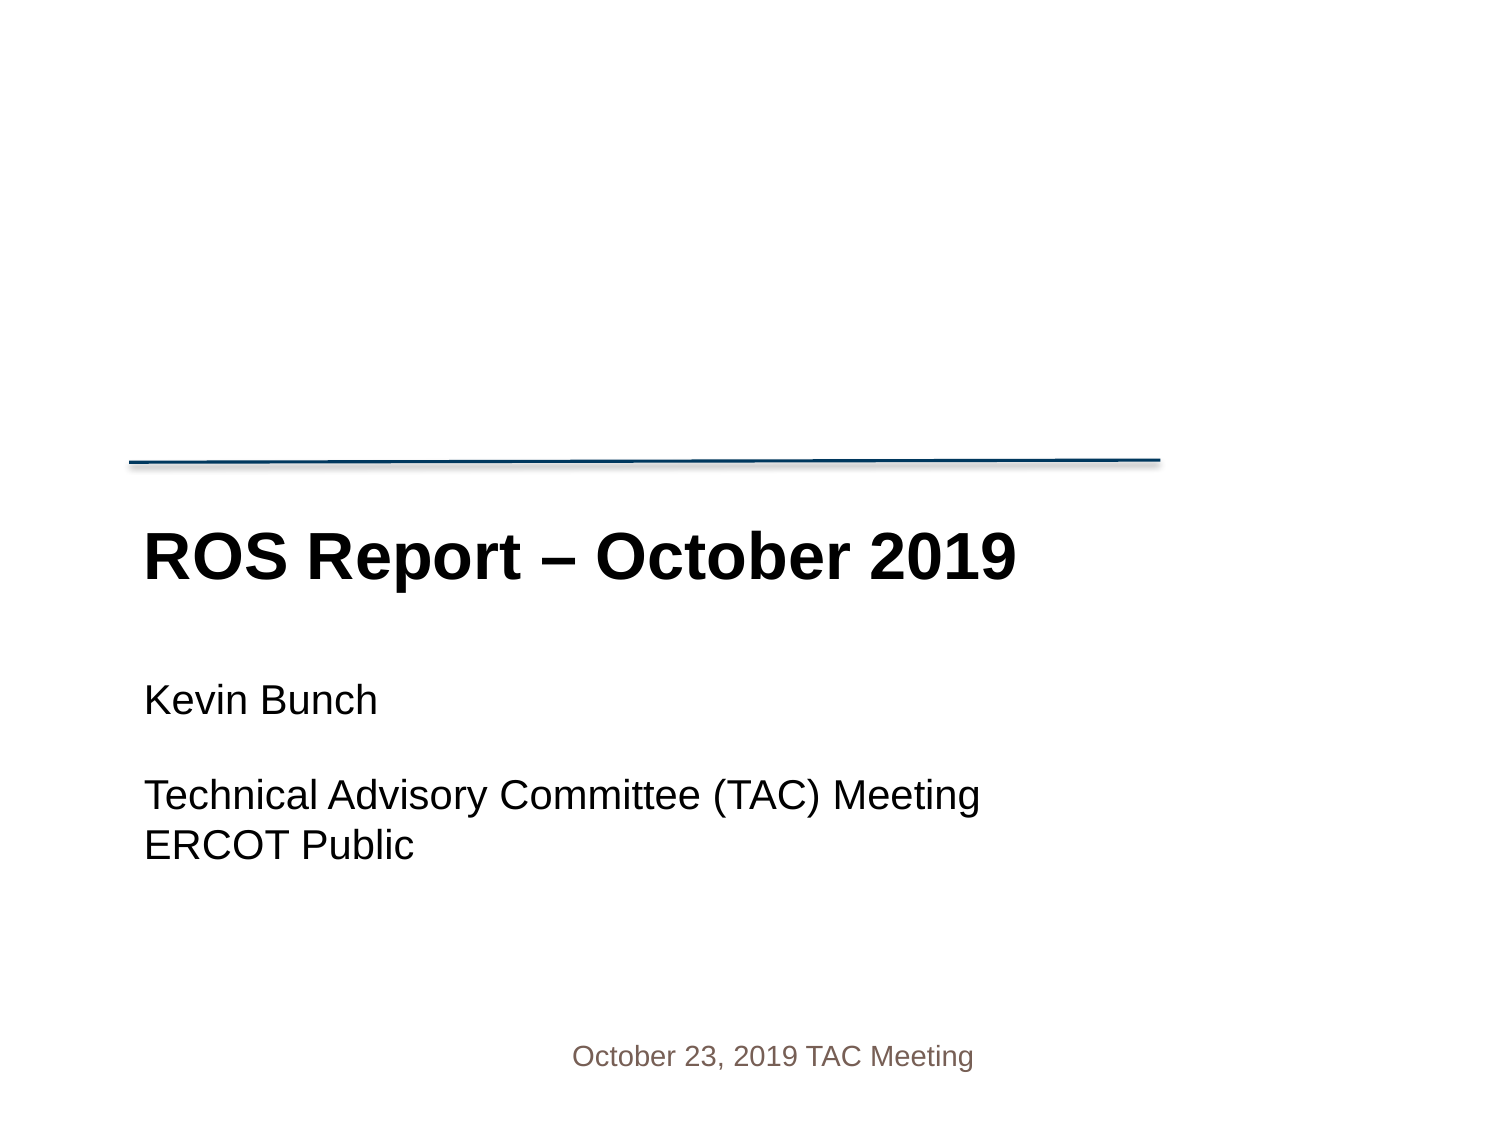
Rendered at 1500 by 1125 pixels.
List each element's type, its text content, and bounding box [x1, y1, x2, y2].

footer October 23, 2019 TAC Meeting [99, 1025, 990, 1085]
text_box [128, 459, 1367, 890]
